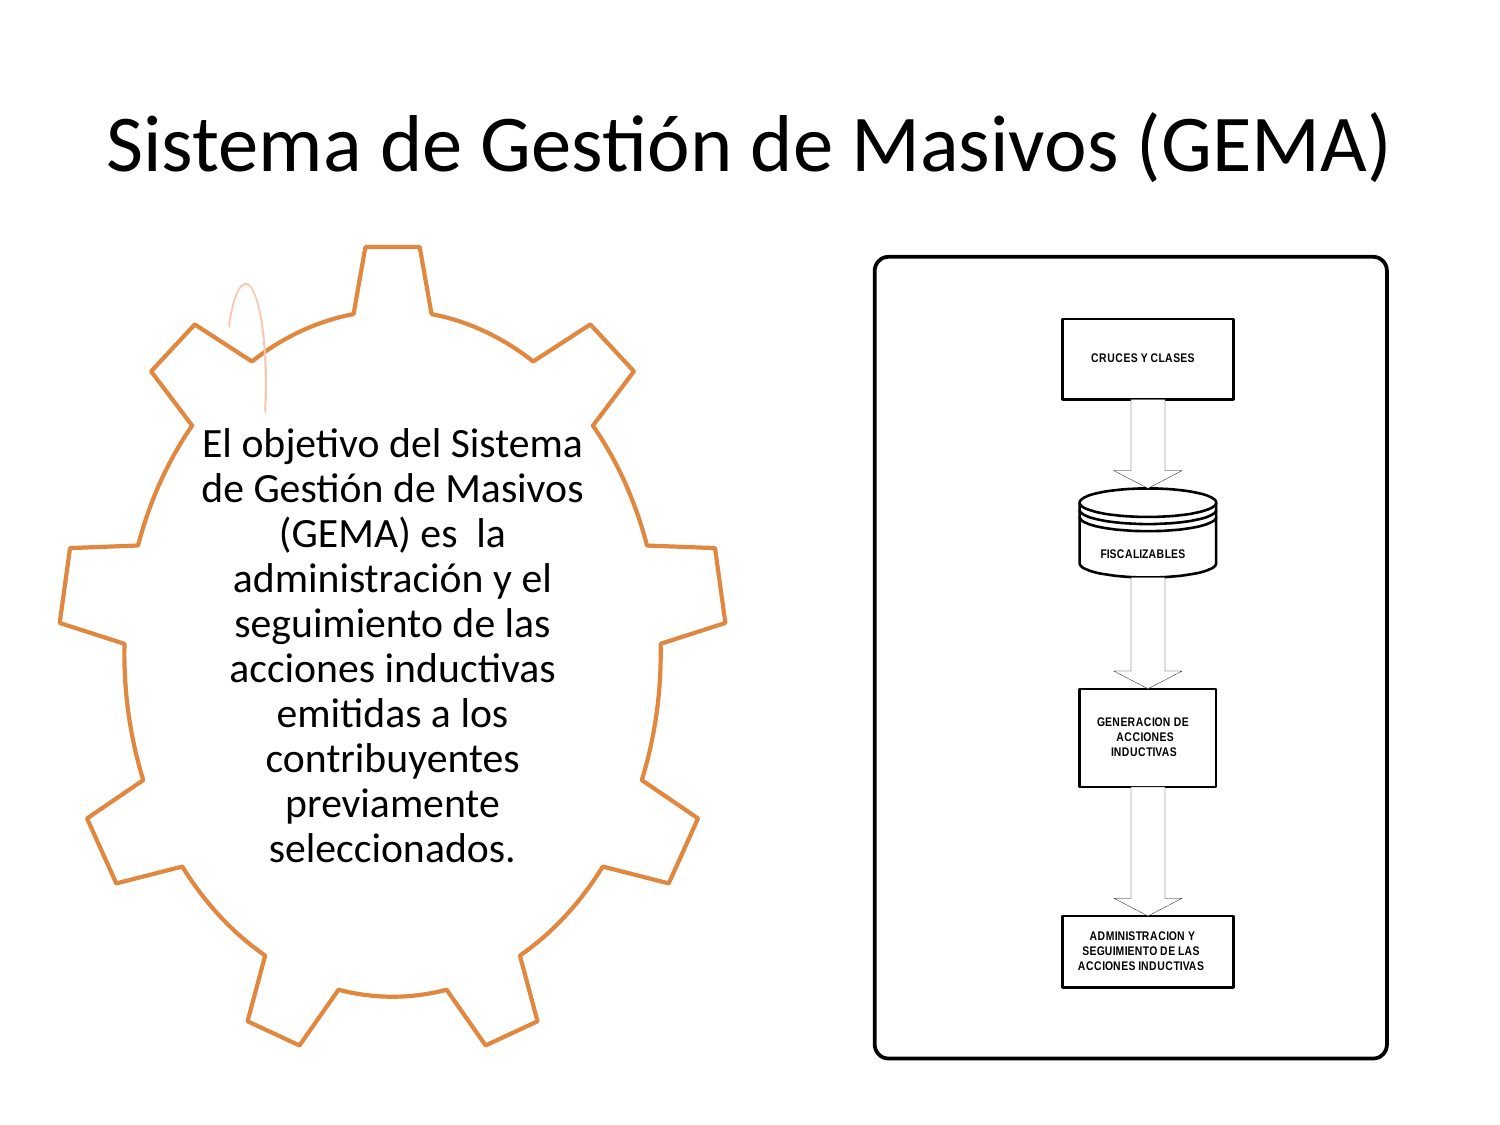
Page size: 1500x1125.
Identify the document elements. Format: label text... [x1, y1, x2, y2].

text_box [46, 228, 739, 1079]
title Sistema de Gestión de Masivos (GEMA) [75, 45, 1425, 233]
picture [866, 248, 1395, 1067]
